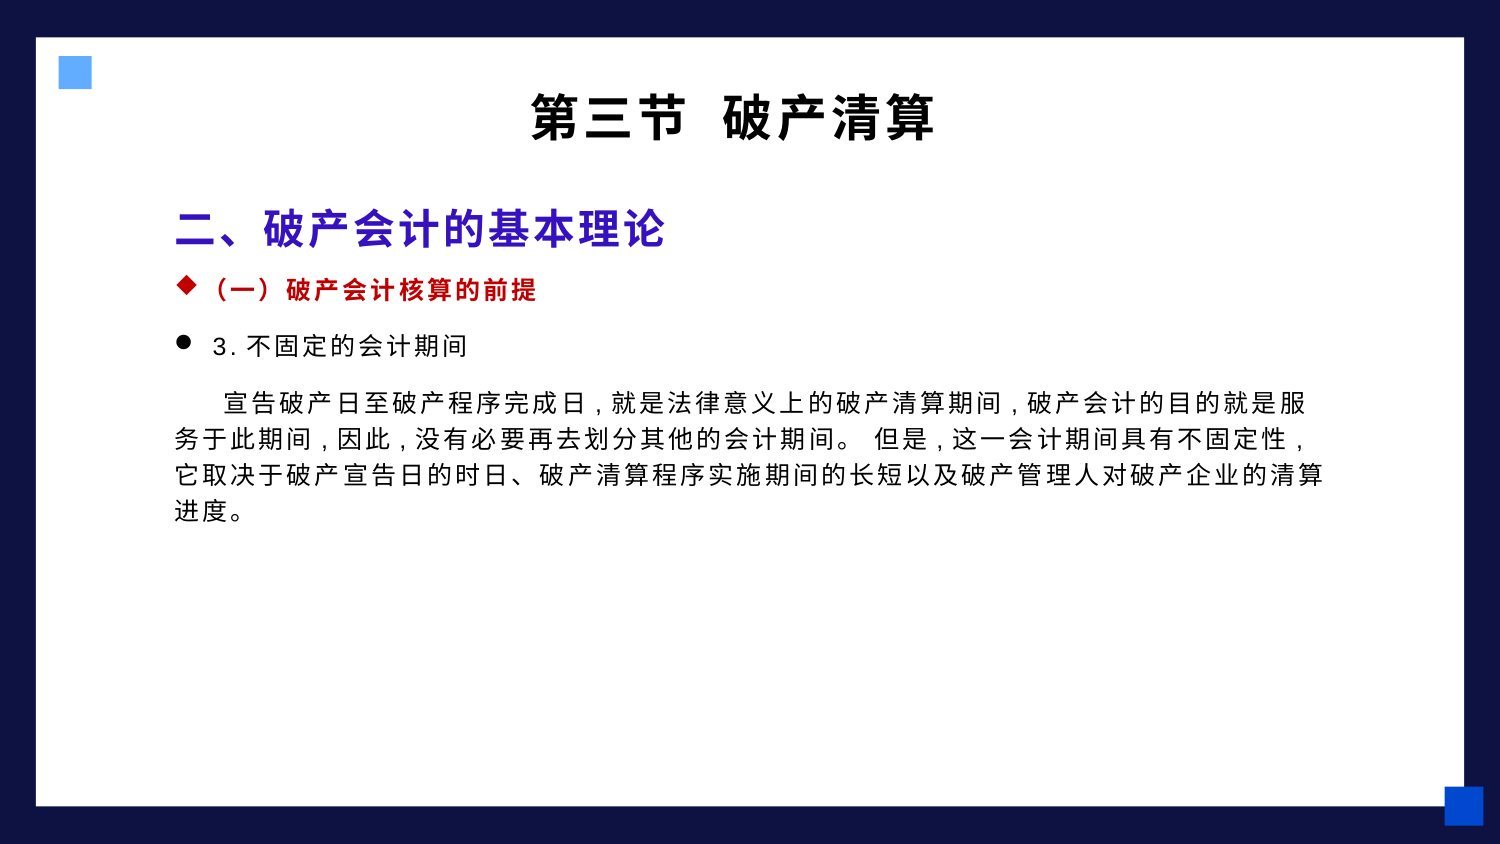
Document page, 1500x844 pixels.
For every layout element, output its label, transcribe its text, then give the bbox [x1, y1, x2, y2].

list （一）破产会计核算的前提 3.不固定的会计期间 宣告破产日至破产程序完成日,就是法律意义上的破产清算期间,破产会计的目的就是服务于此期间,因此,没有必要再去划分其他的会计期间。 但是,这一会计期间具有不固定性,它取决于破产宣告日的时日、破产清算程序实施期间的长短以及破产管理人对破产企业的清算进度。 [157, 268, 1343, 693]
title 二、破产会计的基本理论 [157, 173, 1343, 263]
text_box 第三节 破产清算 [514, 79, 966, 155]
